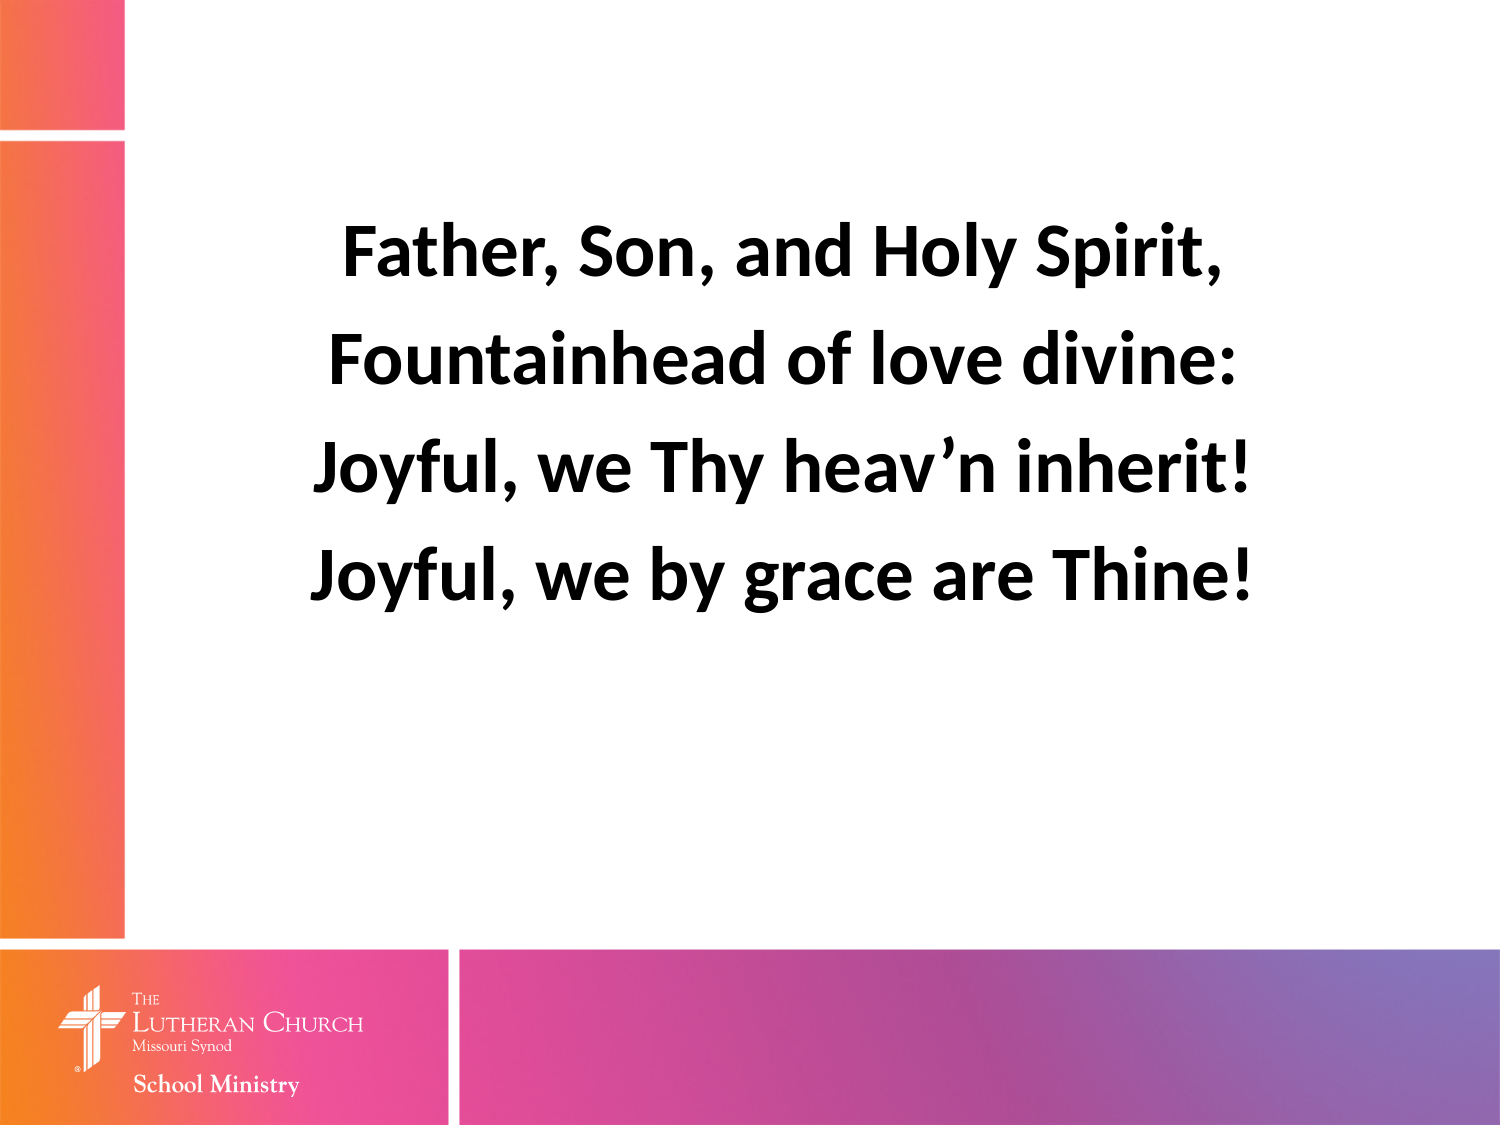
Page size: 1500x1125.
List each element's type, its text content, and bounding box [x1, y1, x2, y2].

picture [0, 0, 1500, 1125]
list Father, Son, and Holy Spirit, Fountainhead of love divine: Joyful, we Thy heav’n inherit! Joyful, we by grace are Thine! [170, 191, 1397, 731]
